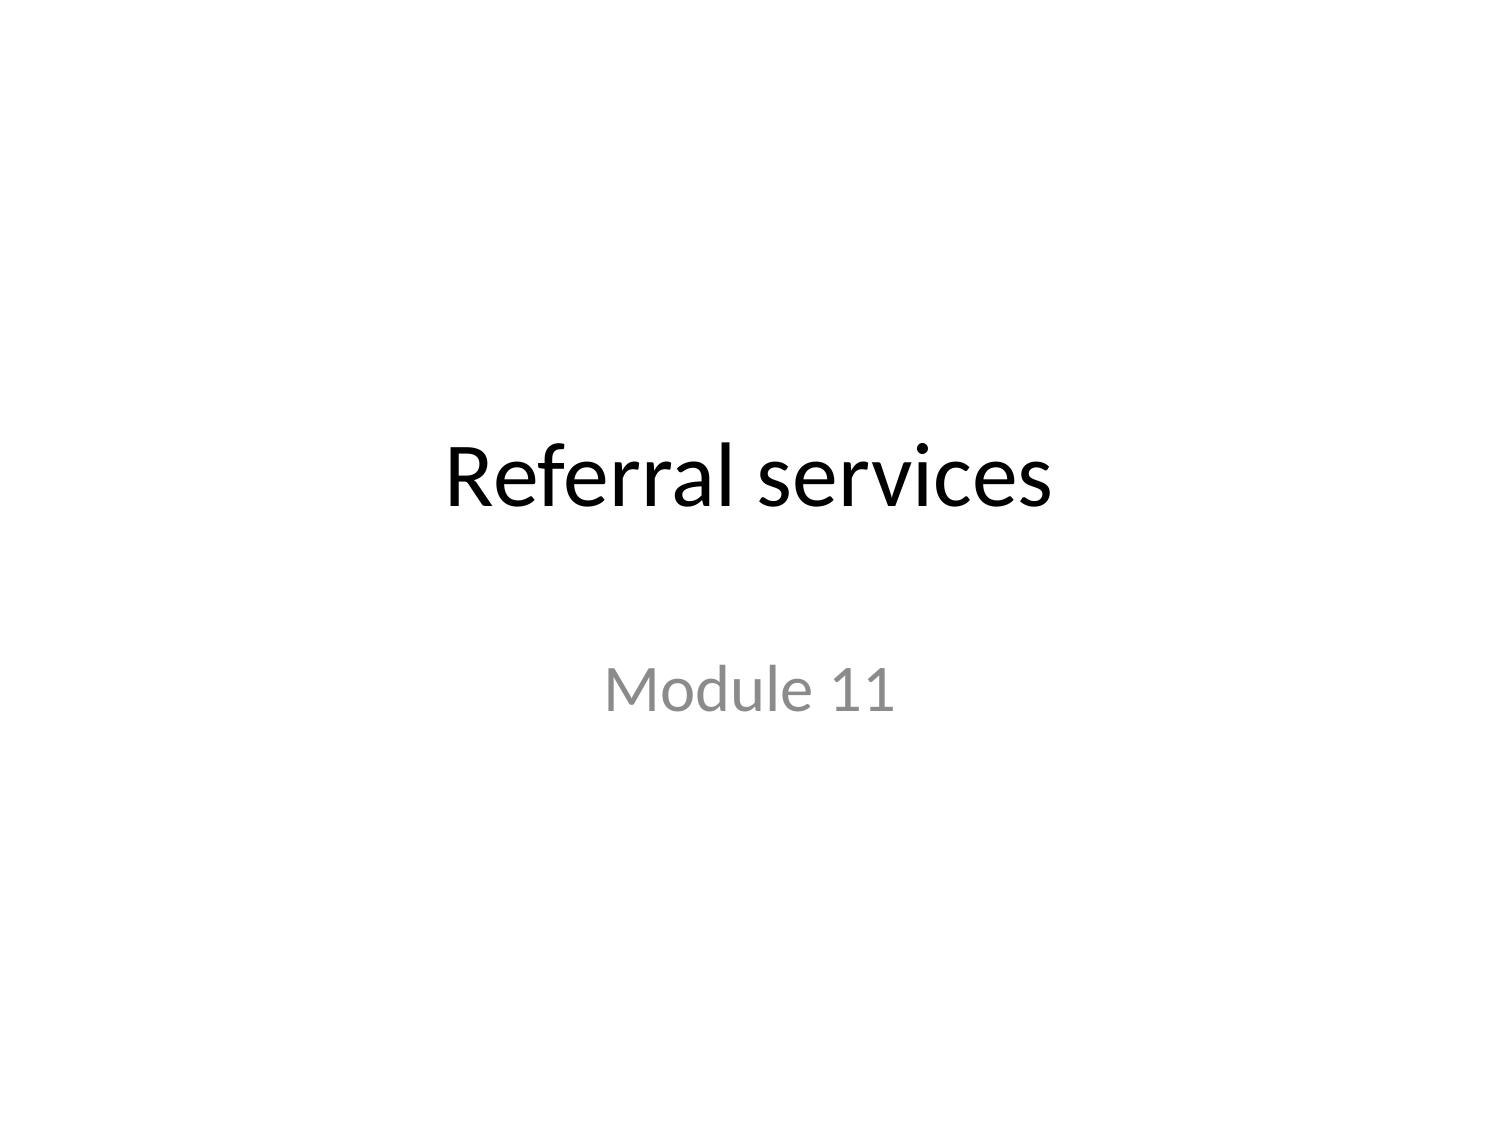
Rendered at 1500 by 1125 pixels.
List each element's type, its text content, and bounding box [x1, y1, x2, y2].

title Referral services [112, 349, 1388, 591]
subtitle Module 11 [225, 637, 1275, 925]
